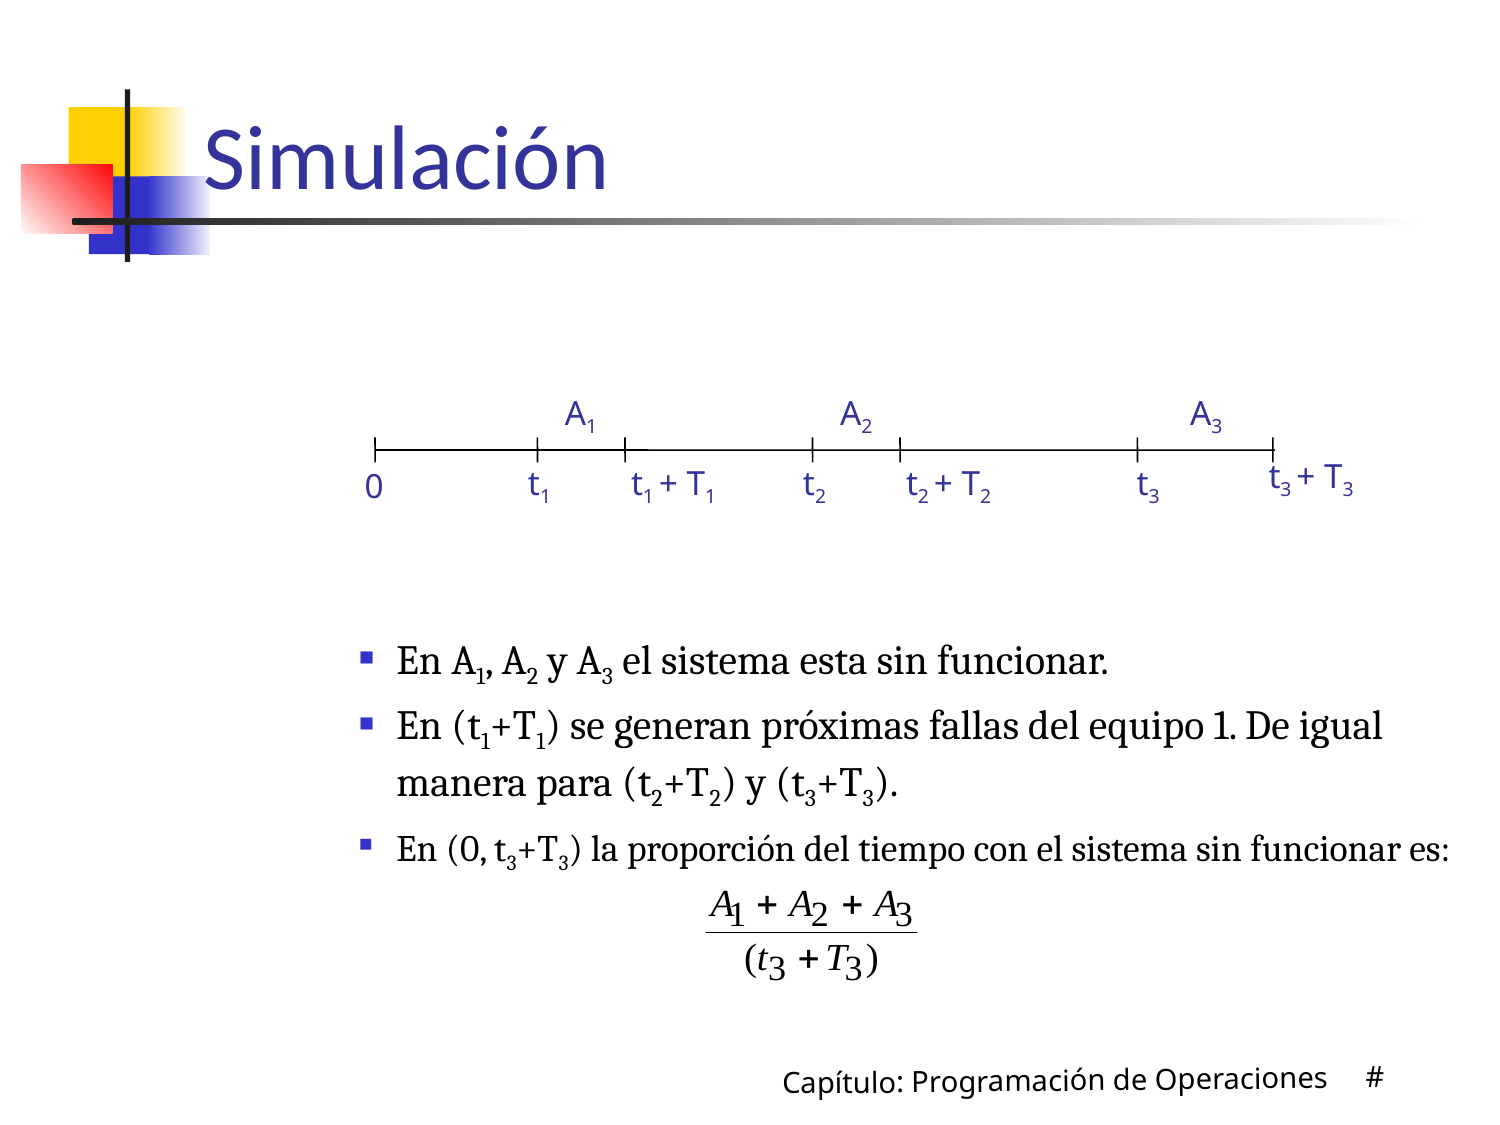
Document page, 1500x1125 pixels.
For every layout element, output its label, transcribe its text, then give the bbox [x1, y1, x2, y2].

text_box A2 [825, 385, 888, 446]
footer Capítulo: Programación de Operaciones # [757, 1063, 1410, 1109]
text_box t2 [788, 454, 841, 515]
text_box t1 [513, 454, 566, 515]
text_box 0 [349, 457, 399, 513]
text_box t3 [1121, 454, 1175, 515]
list En A1, A2 y A3 el sistema esta sin funcionar. En (t1+T1) se generan próximas fallas del equipo 1. De igual manera para (t2+T2) y (t3+T3). En (0, t3+T3) la proporción del tiempo con el sistema sin funcionar es: [193, 624, 1470, 1063]
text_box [699, 881, 926, 988]
text_box A3 [1175, 385, 1237, 446]
text_box A1 [550, 385, 612, 446]
text_box t2 + T2 [891, 454, 1007, 515]
title Simulación [188, 27, 1468, 216]
text_box t3 + T3 [1253, 447, 1369, 508]
text_box t1 + T1 [616, 454, 731, 515]
